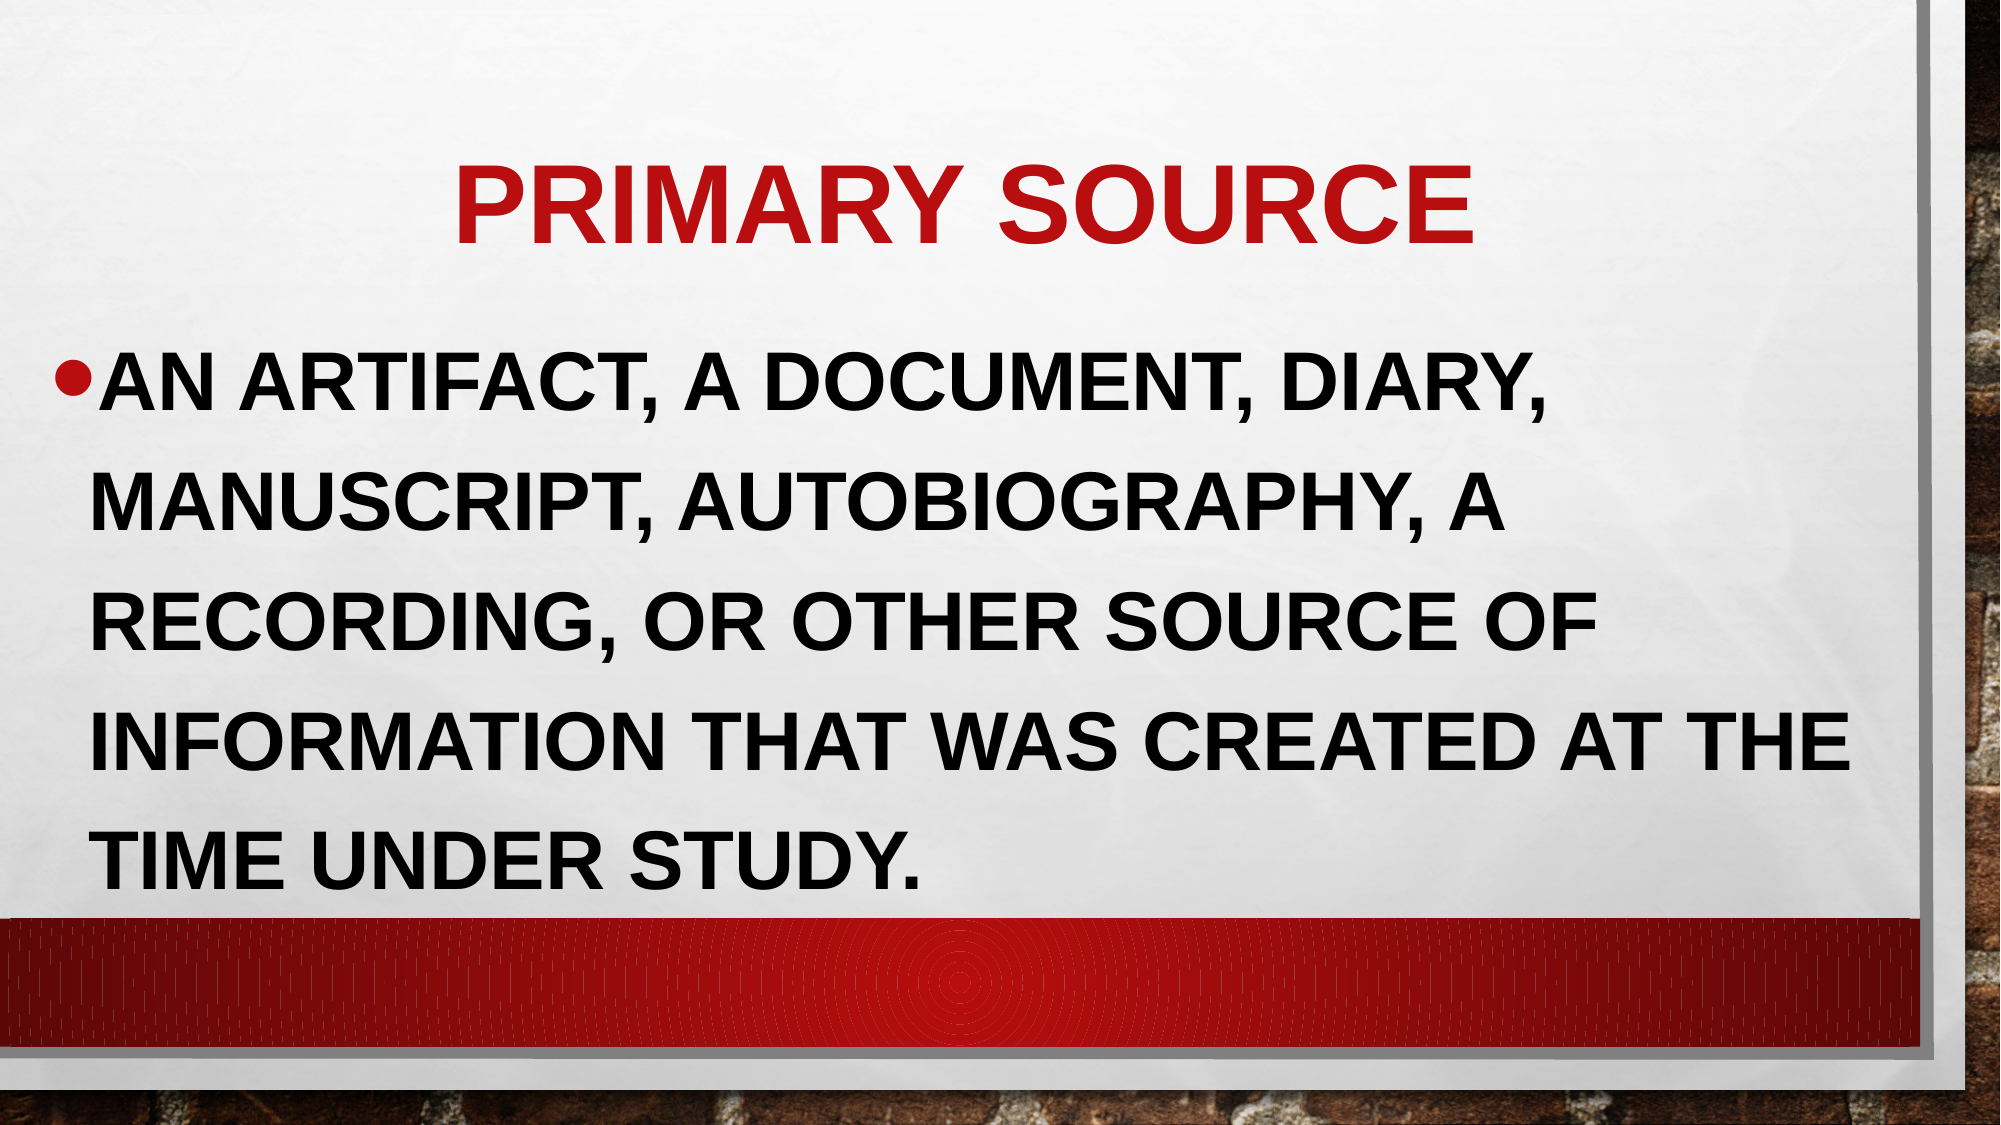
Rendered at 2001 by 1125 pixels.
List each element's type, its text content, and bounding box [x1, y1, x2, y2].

list an artifact, a document, diary, manuscript, autobiography, a recording, or other source of information that was created at the time under study. [35, 301, 1883, 912]
title Primary Source [112, 112, 1818, 301]
picture [0, 0, 2000, 1125]
